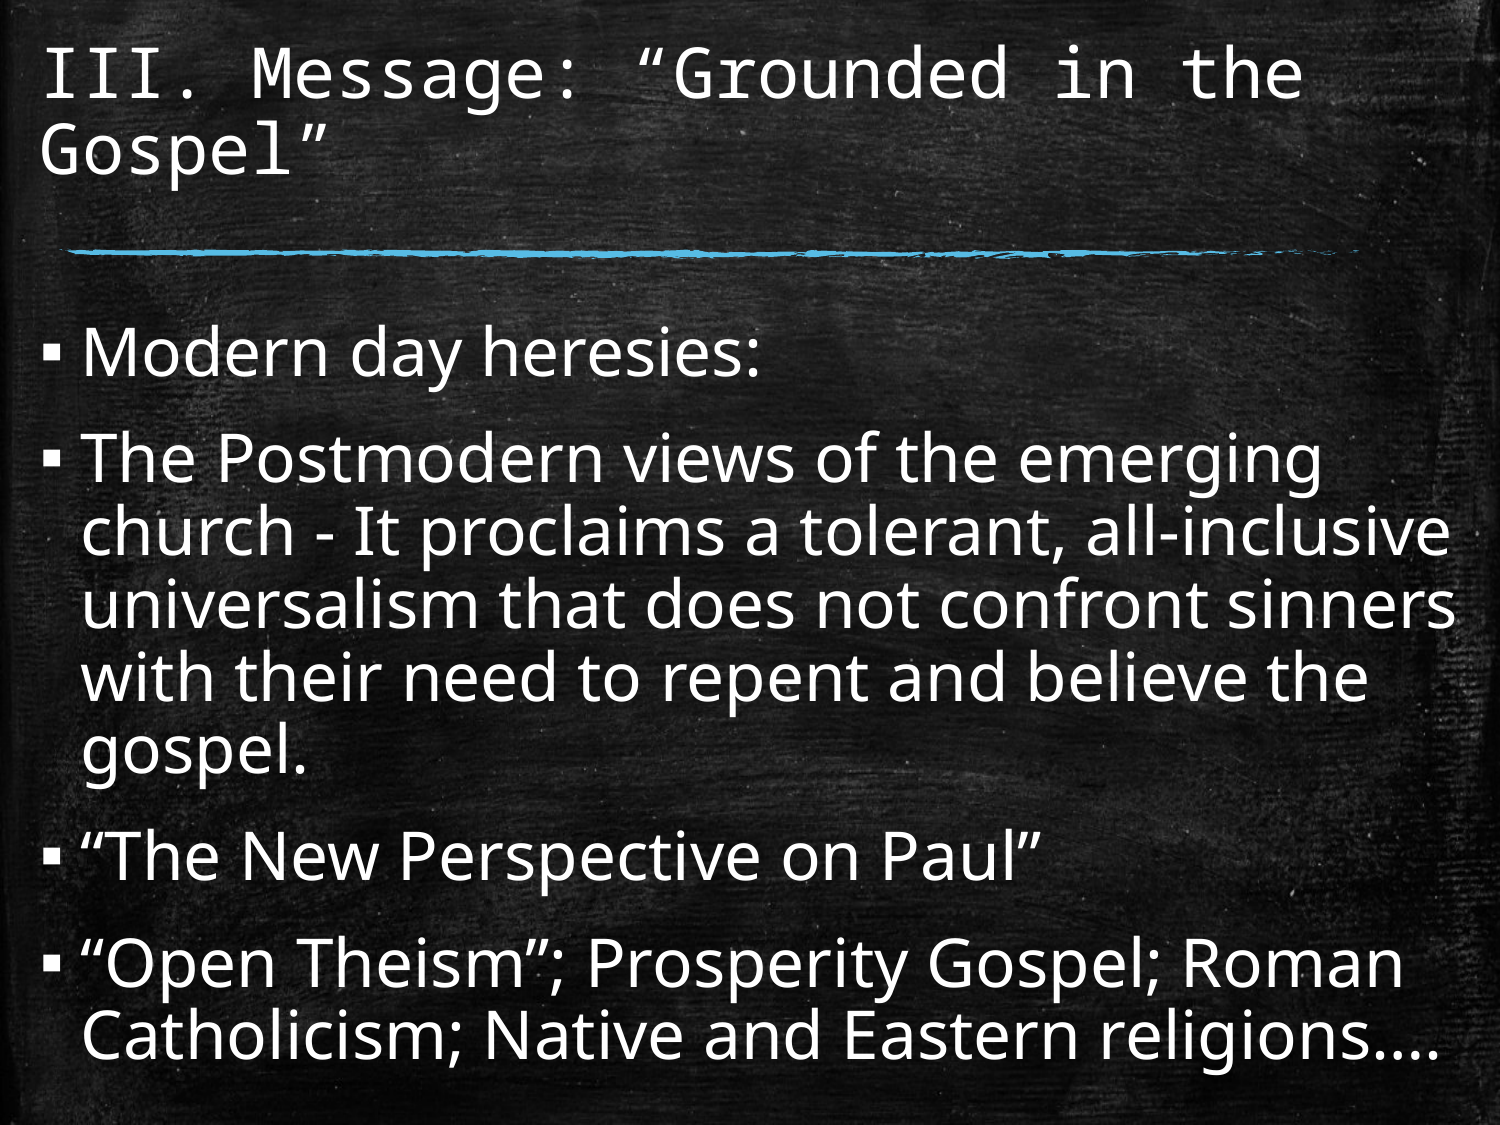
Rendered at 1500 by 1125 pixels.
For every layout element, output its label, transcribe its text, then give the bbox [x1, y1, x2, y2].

list Modern day heresies: The Postmodern views of the emerging church - It proclaims a tolerant, all-inclusive universalism that does not confront sinners with their need to repent and believe the gospel. “The New Perspective on Paul” “Open Theism”; Prosperity Gospel; Roman Catholicism; Native and Eastern religions…. [24, 310, 1475, 1096]
title III. Message: “Grounded in the Gospel” [24, 29, 1475, 198]
